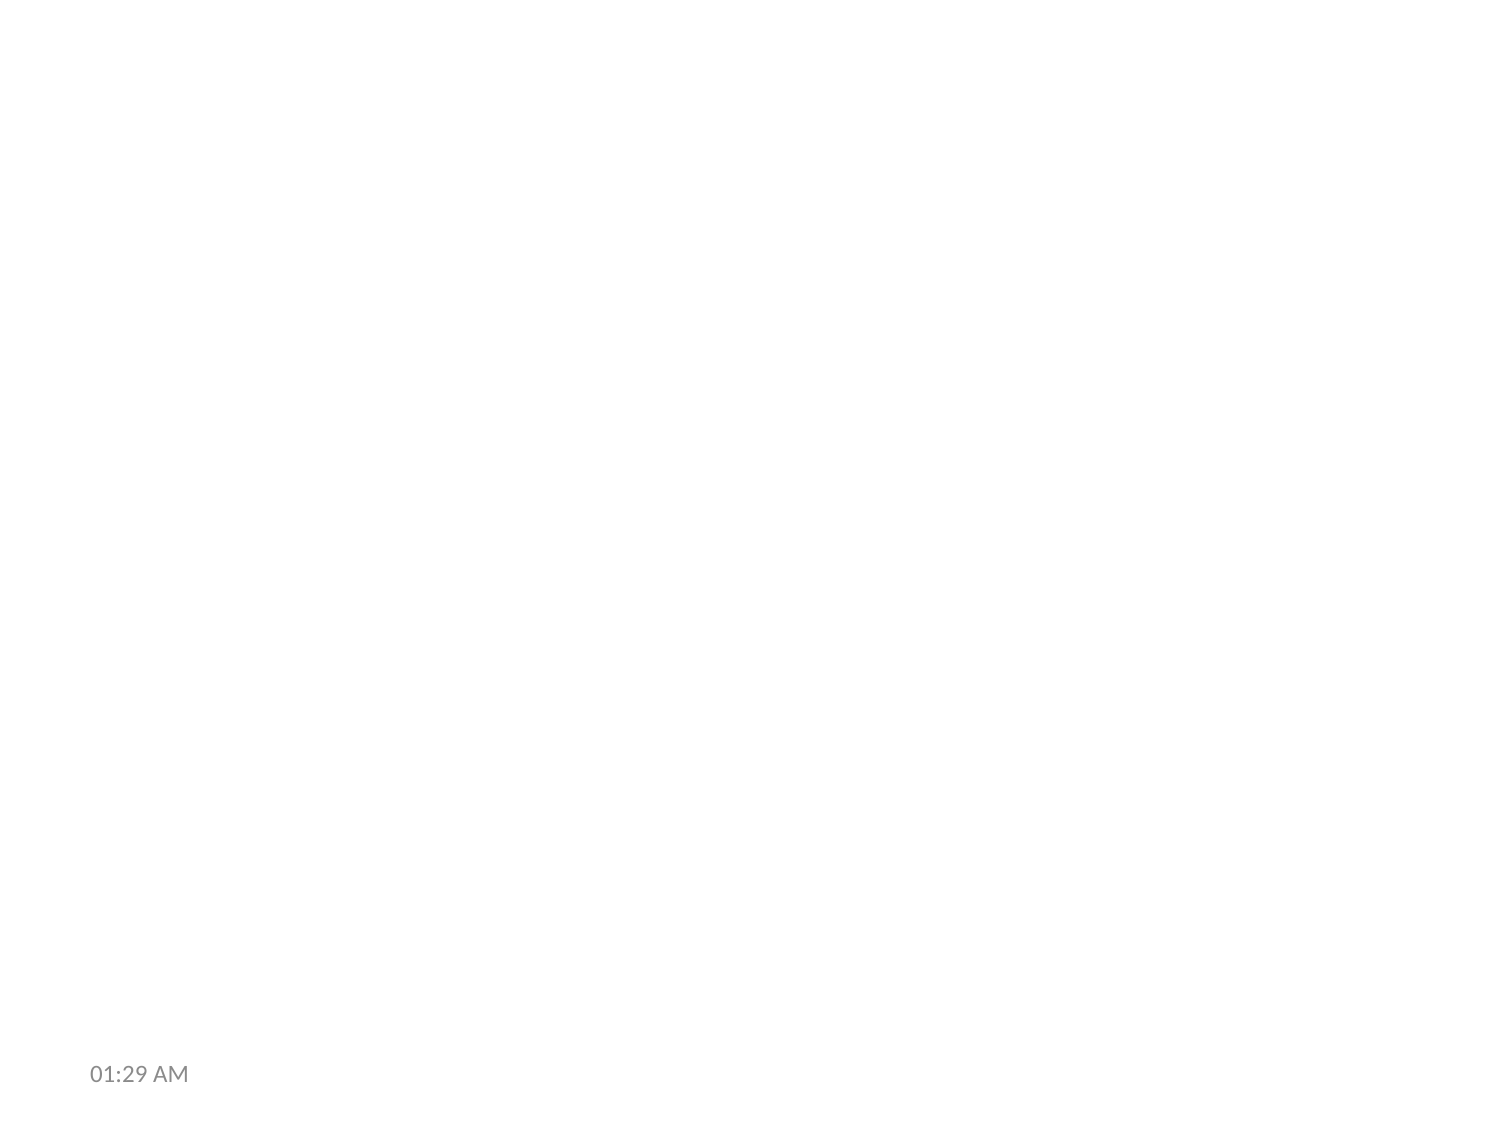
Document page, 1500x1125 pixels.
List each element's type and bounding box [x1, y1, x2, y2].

slide_number [75, 1042, 425, 1103]
